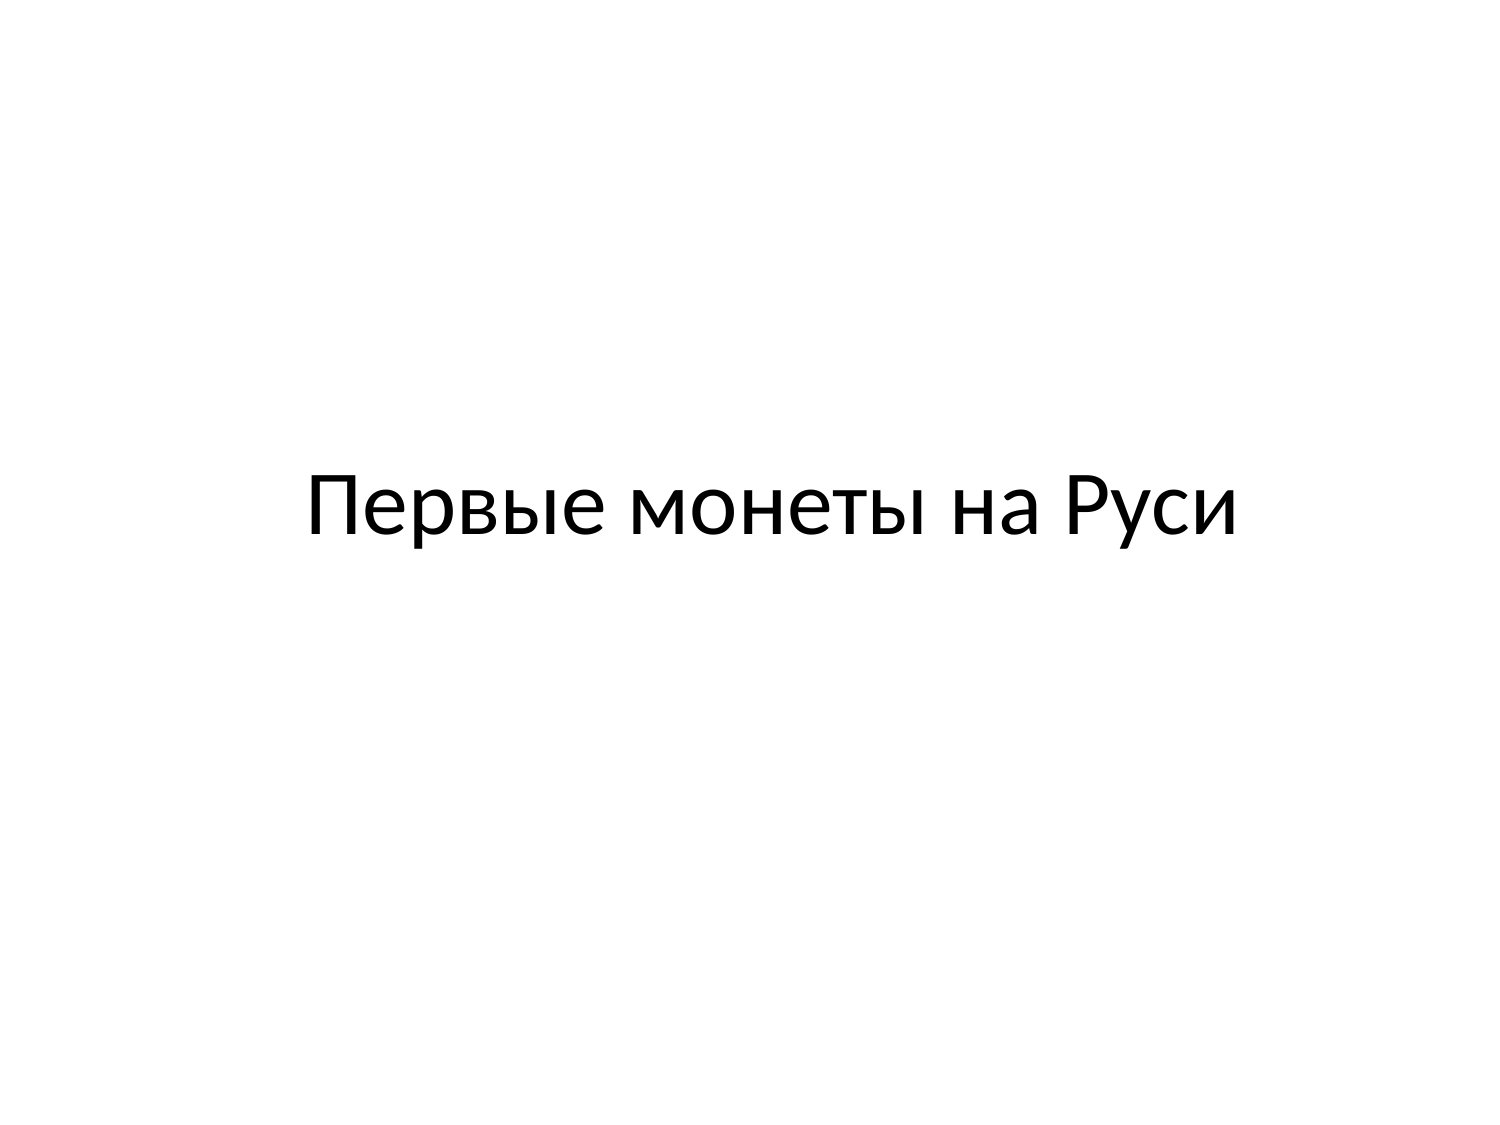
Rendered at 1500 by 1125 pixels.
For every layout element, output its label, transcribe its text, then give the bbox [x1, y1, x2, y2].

title Первые монеты на Руси [100, 349, 1447, 646]
